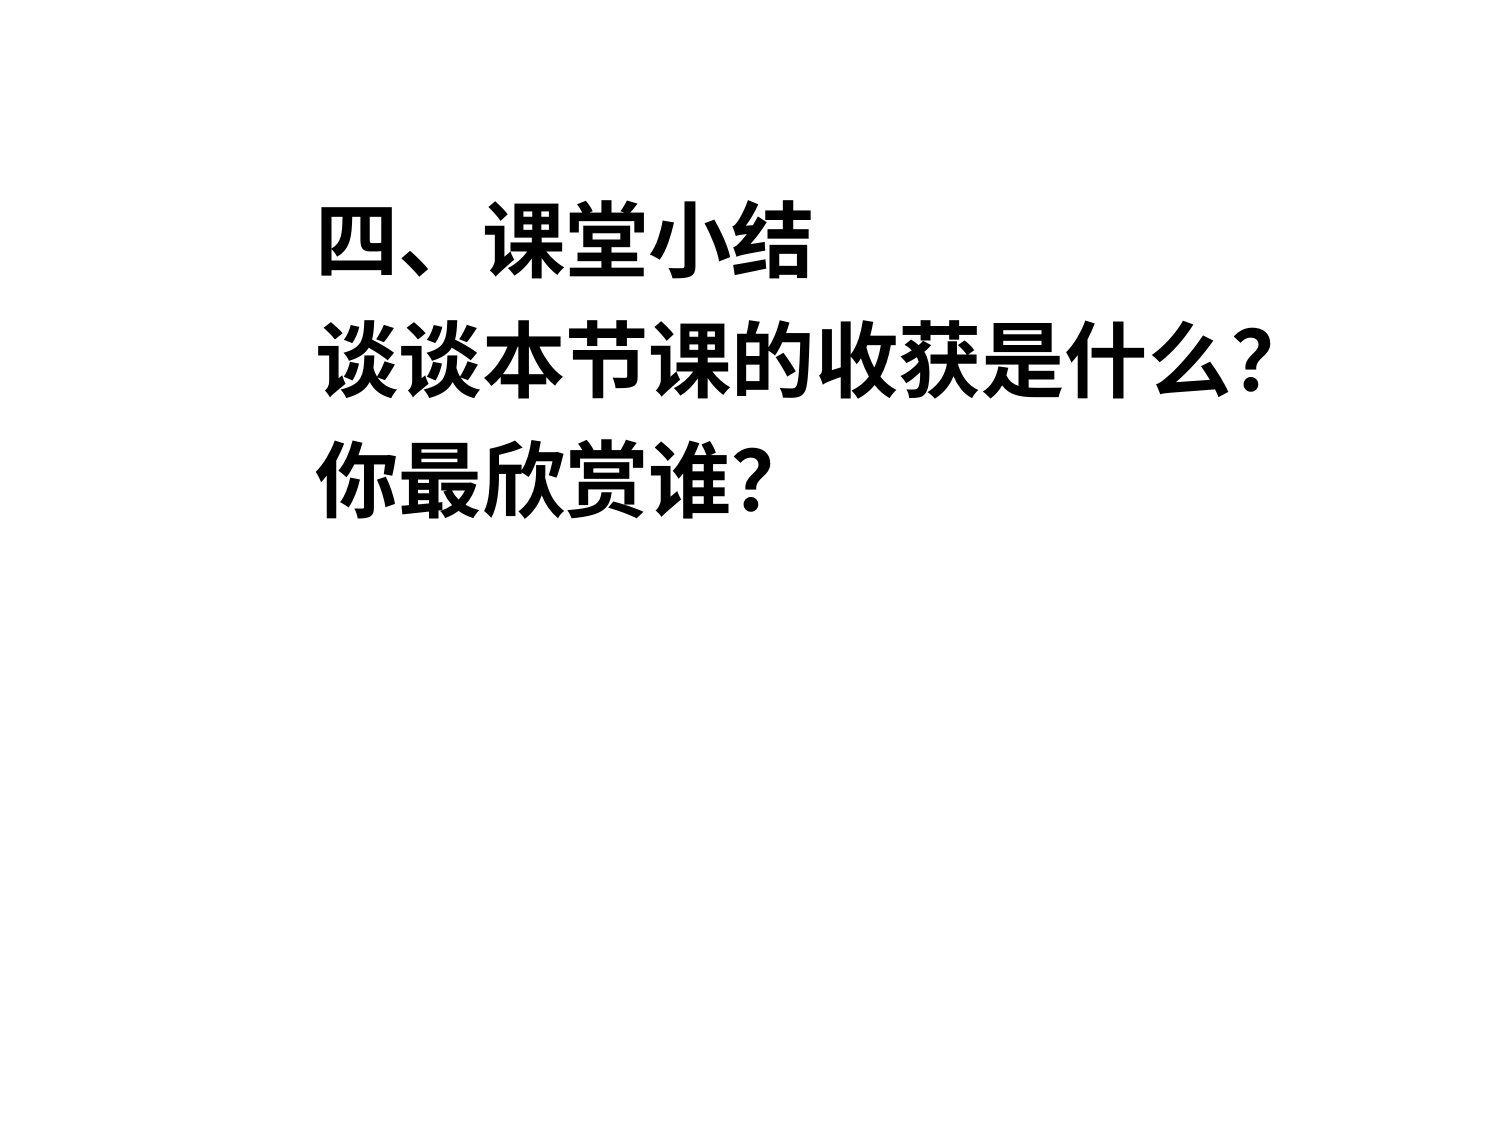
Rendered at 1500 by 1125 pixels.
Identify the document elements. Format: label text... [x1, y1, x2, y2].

text_box 四、课堂小结 谈谈本节课的收获是什么？ 你最欣赏谁？ [301, 160, 1424, 536]
